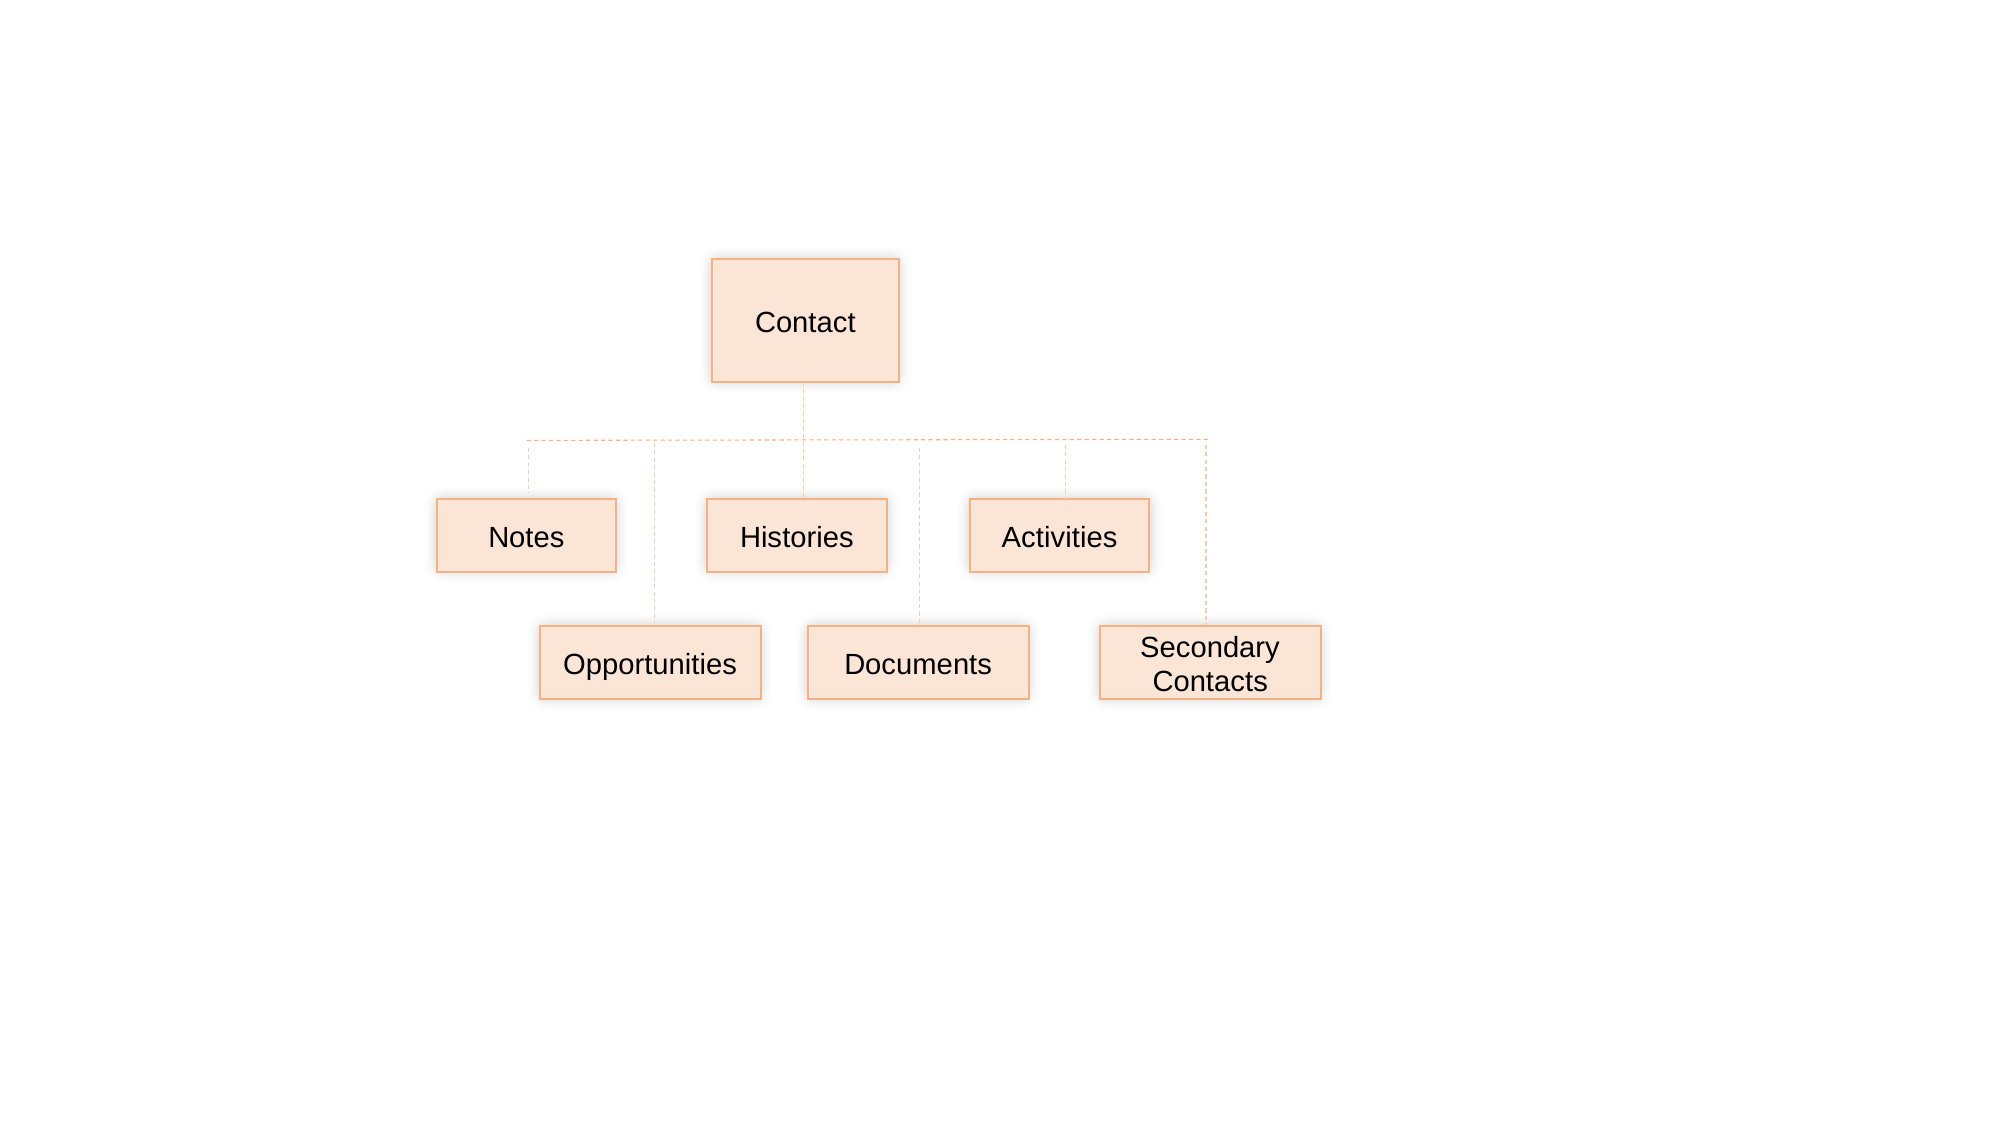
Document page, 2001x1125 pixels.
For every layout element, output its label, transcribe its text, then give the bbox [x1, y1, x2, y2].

text_box Opportunities [539, 625, 762, 700]
text_box Secondary Contacts [1099, 625, 1322, 700]
text_box Notes [436, 498, 617, 573]
text_box Histories [706, 498, 888, 573]
text_box Activities [969, 498, 1150, 573]
text_box Contact [711, 258, 900, 383]
text_box Documents [807, 625, 1030, 700]
